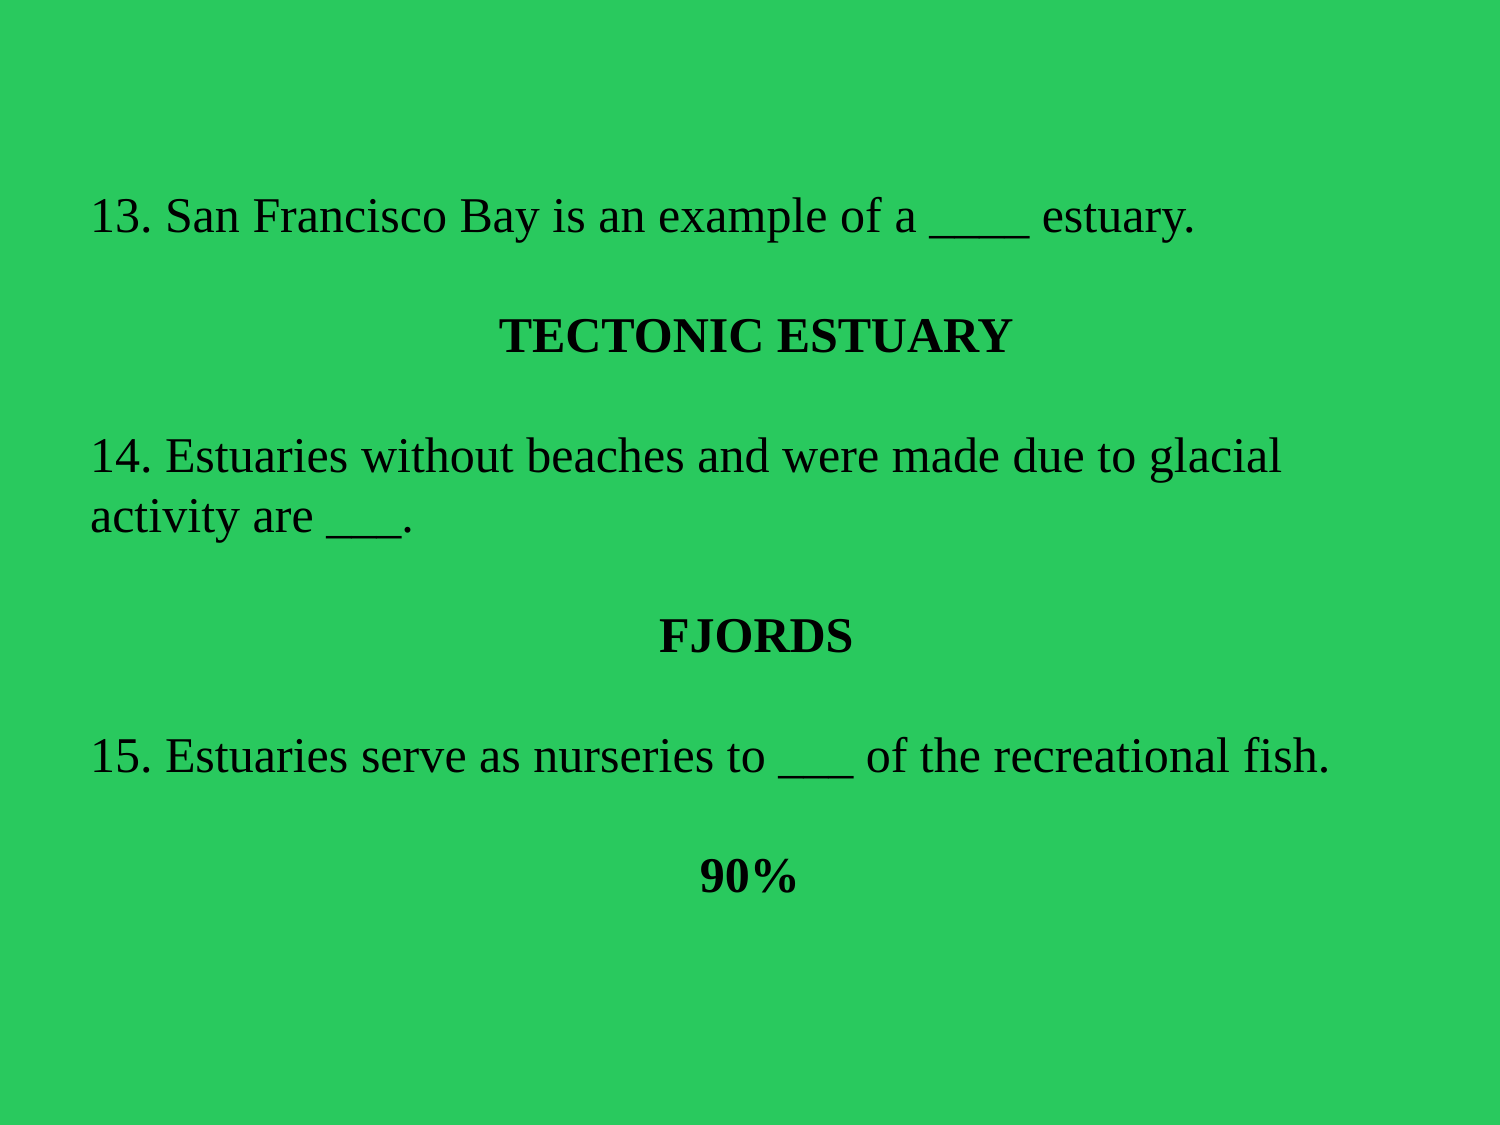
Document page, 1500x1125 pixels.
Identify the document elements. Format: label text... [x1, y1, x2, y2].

list 13. San Francisco Bay is an example of a ____ estuary. TECTONIC ESTUARY 14. Estuaries without beaches and were made due to glacial activity are ___. FJORDS Estuaries serve as nurseries to ___ of the recreational fish. 90% [75, 174, 1425, 918]
